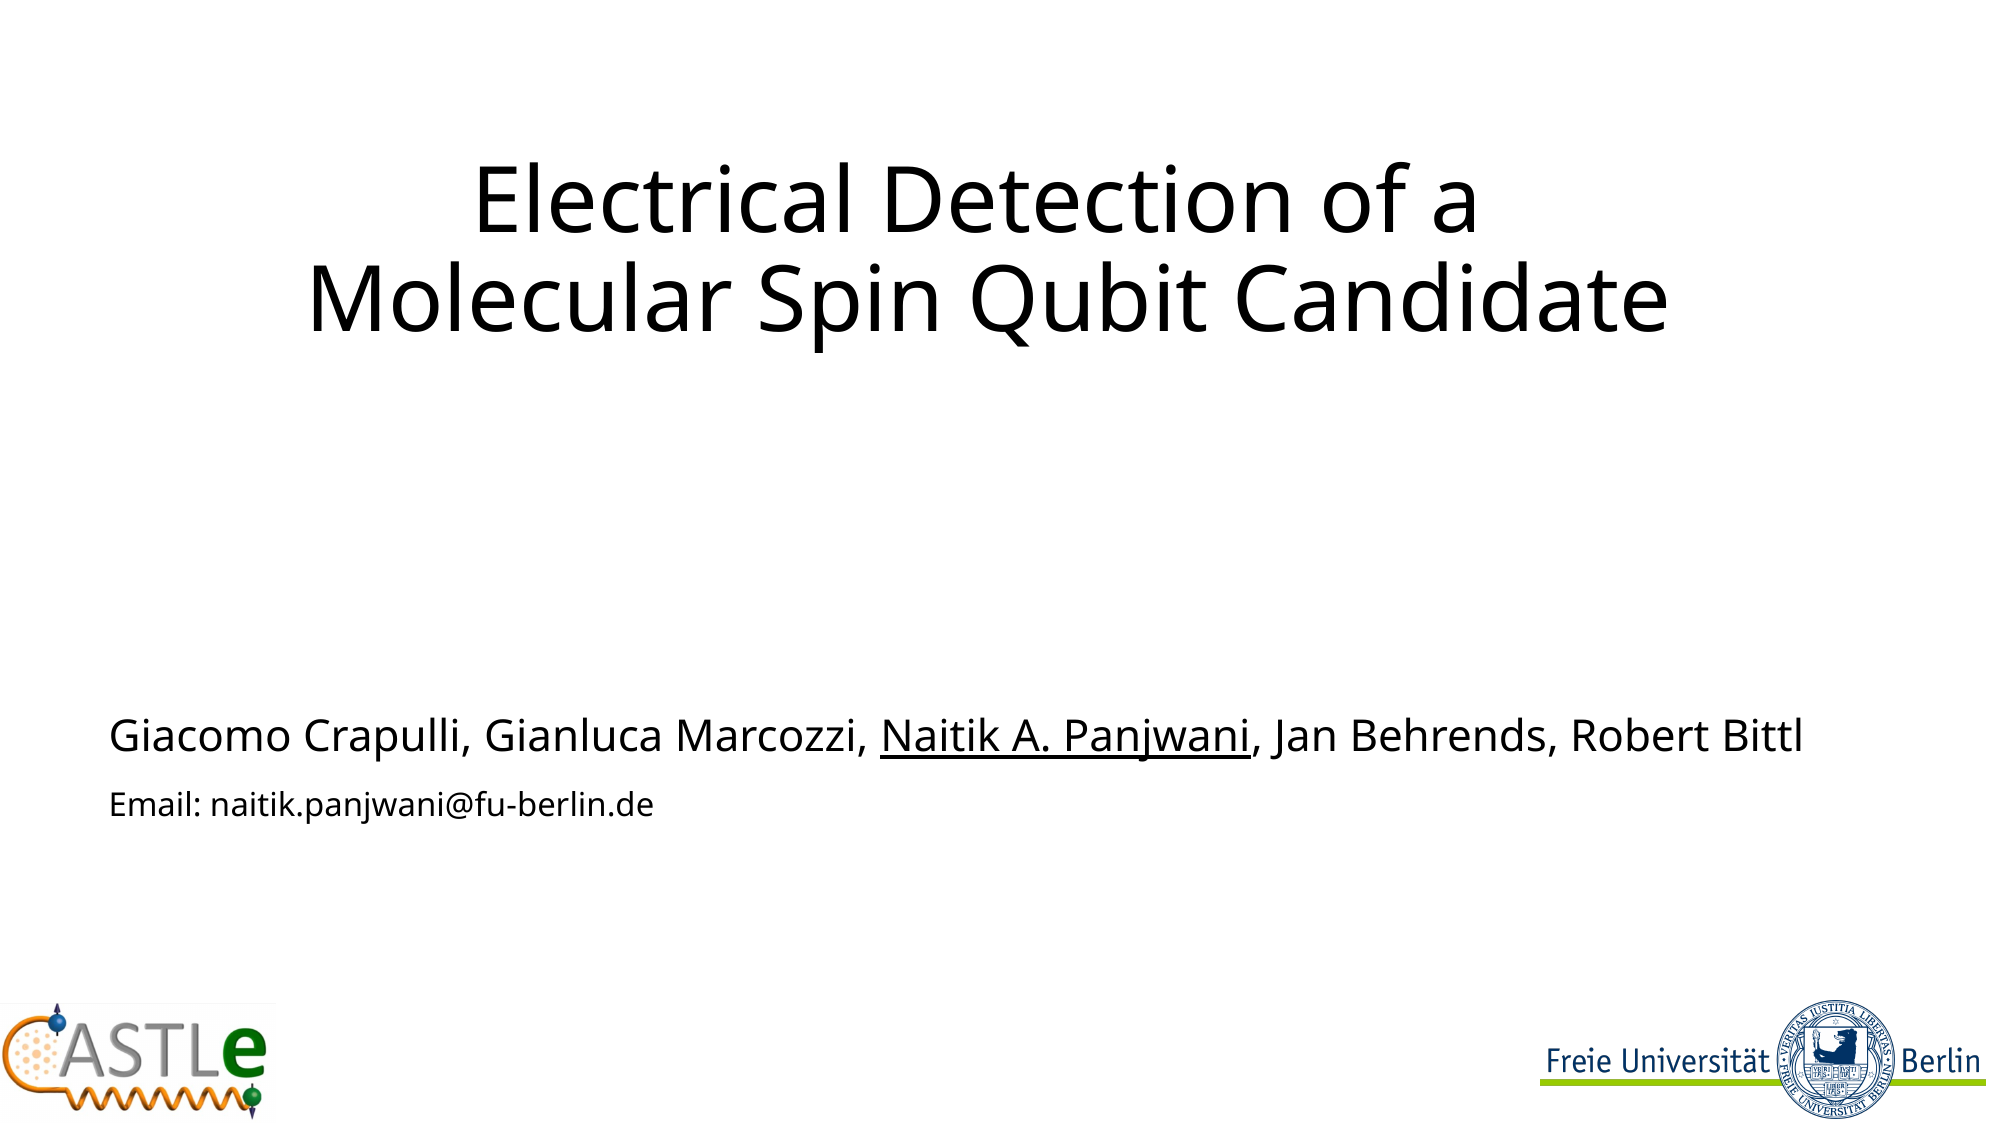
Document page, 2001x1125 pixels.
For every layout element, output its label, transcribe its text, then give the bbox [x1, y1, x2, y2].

title Electrical Detection of a Molecular Spin Qubit Candidate [26, 124, 1952, 380]
subtitle Giacomo Crapulli, Gianluca Marcozzi, Naitik A. Panjwani, Jan Behrends, Robert Bittl Email: naitik.panjwani@fu-berlin.de [93, 706, 1857, 875]
picture [1540, 1000, 1986, 1119]
picture [0, 1003, 276, 1123]
